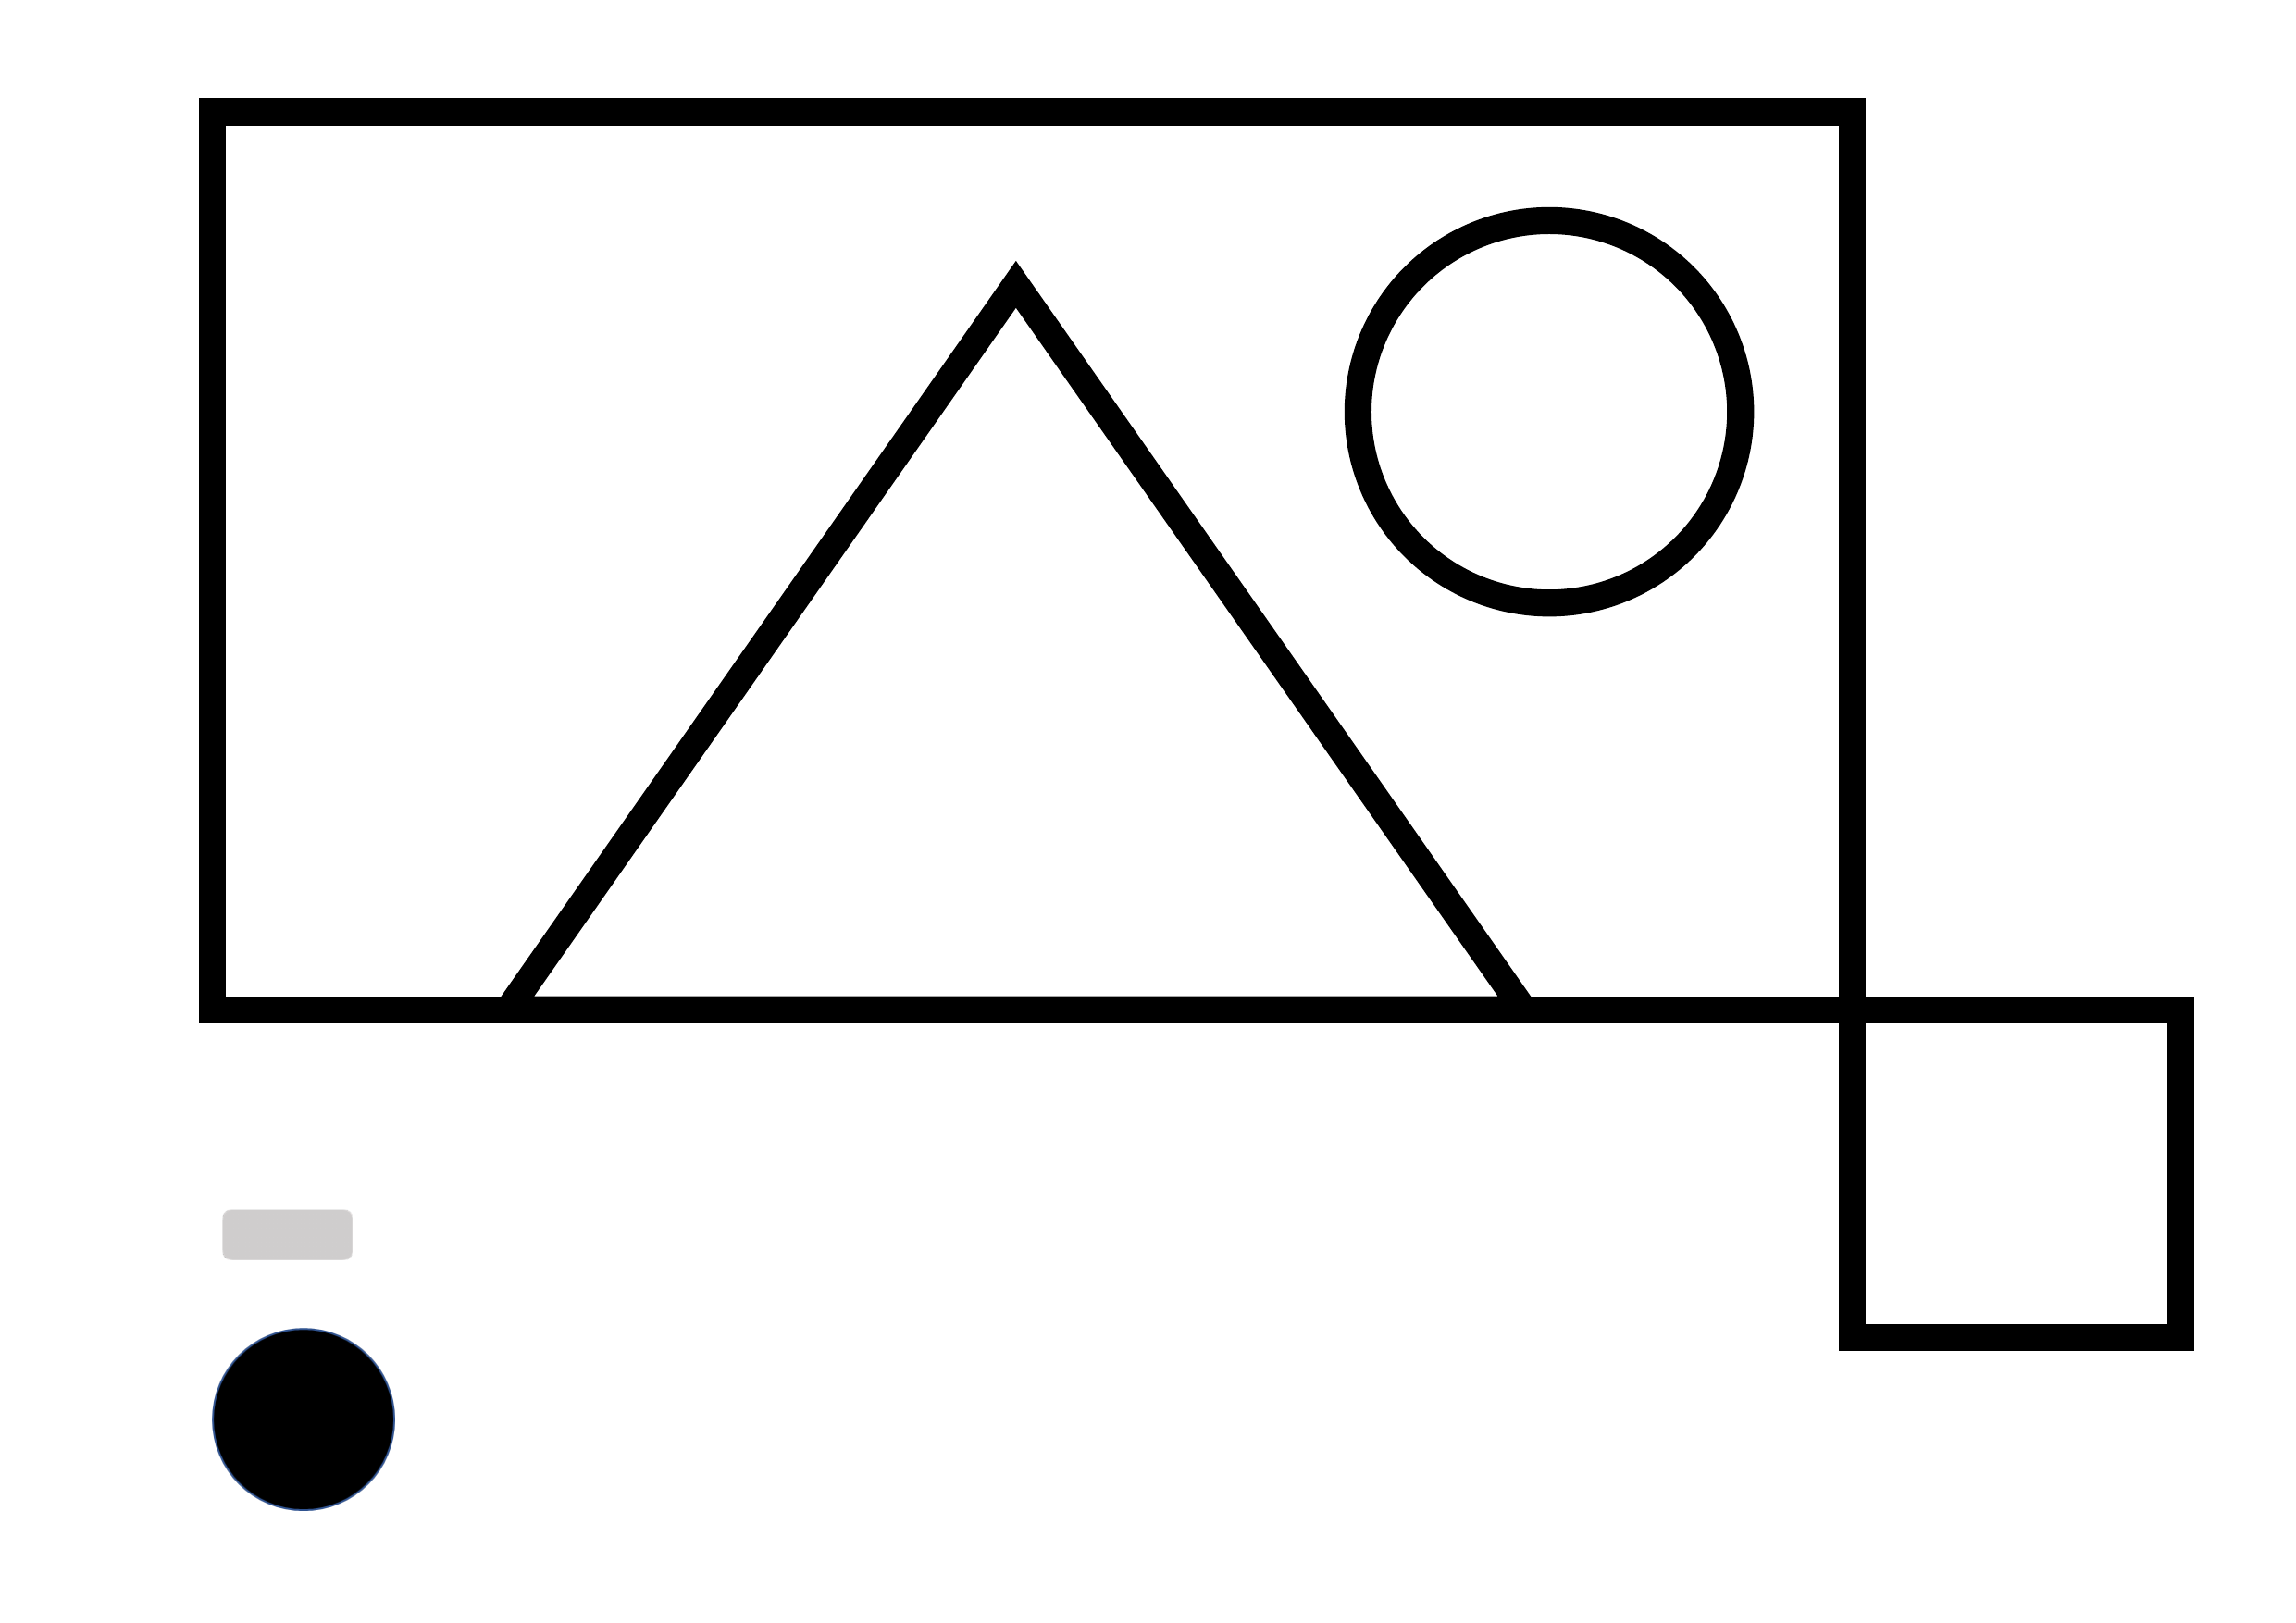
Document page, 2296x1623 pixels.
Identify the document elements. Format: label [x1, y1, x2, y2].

text_box [1357, 219, 1742, 604]
picture [212, 1328, 395, 1511]
picture [223, 1170, 352, 1300]
text_box [506, 282, 1526, 1011]
text_box [212, 111, 1854, 1010]
text_box [1852, 1009, 2181, 1339]
